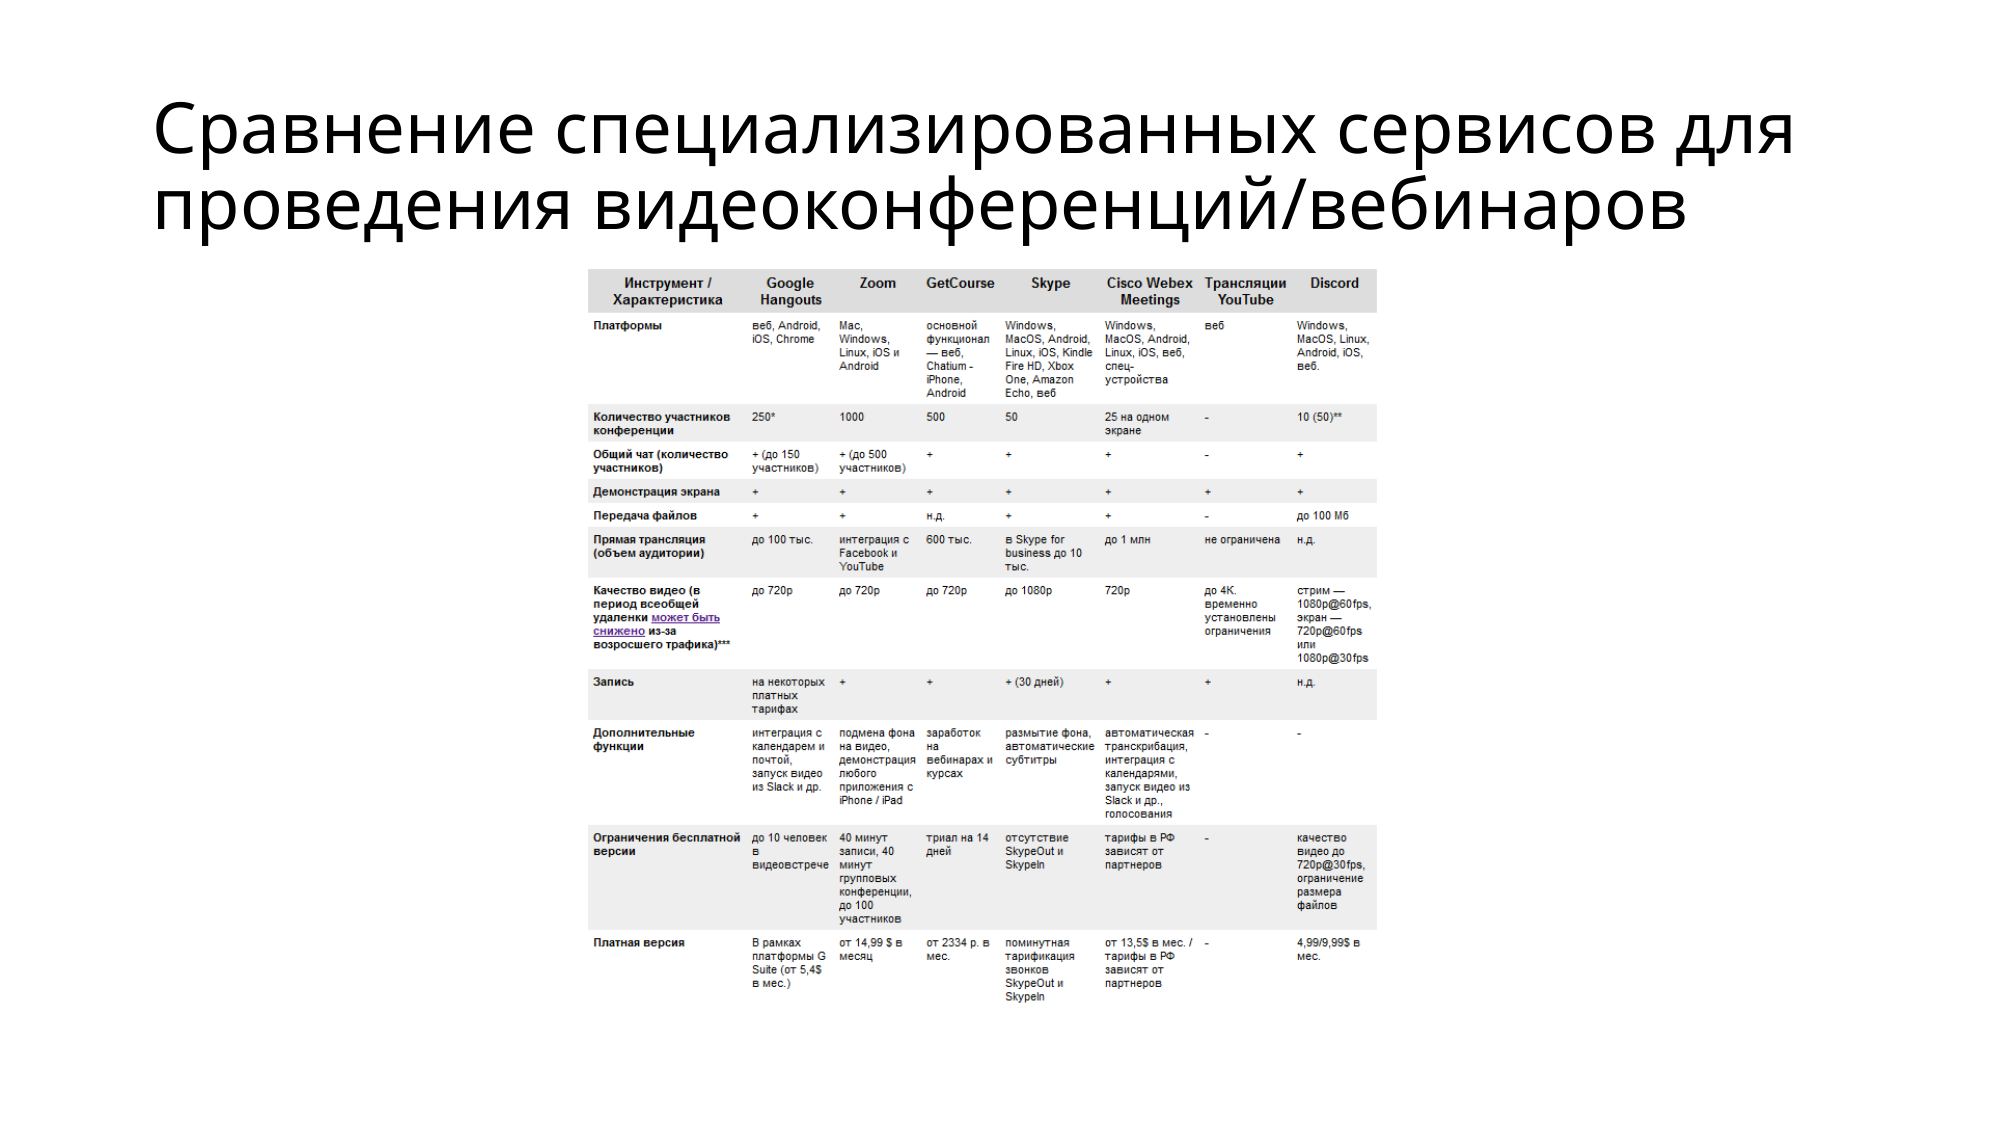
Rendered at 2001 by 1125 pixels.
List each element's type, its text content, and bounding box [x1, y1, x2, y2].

title Сравнение специализированных сервисов для проведения видеоконференций/вебинаров [137, 59, 1863, 278]
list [585, 266, 1380, 1014]
